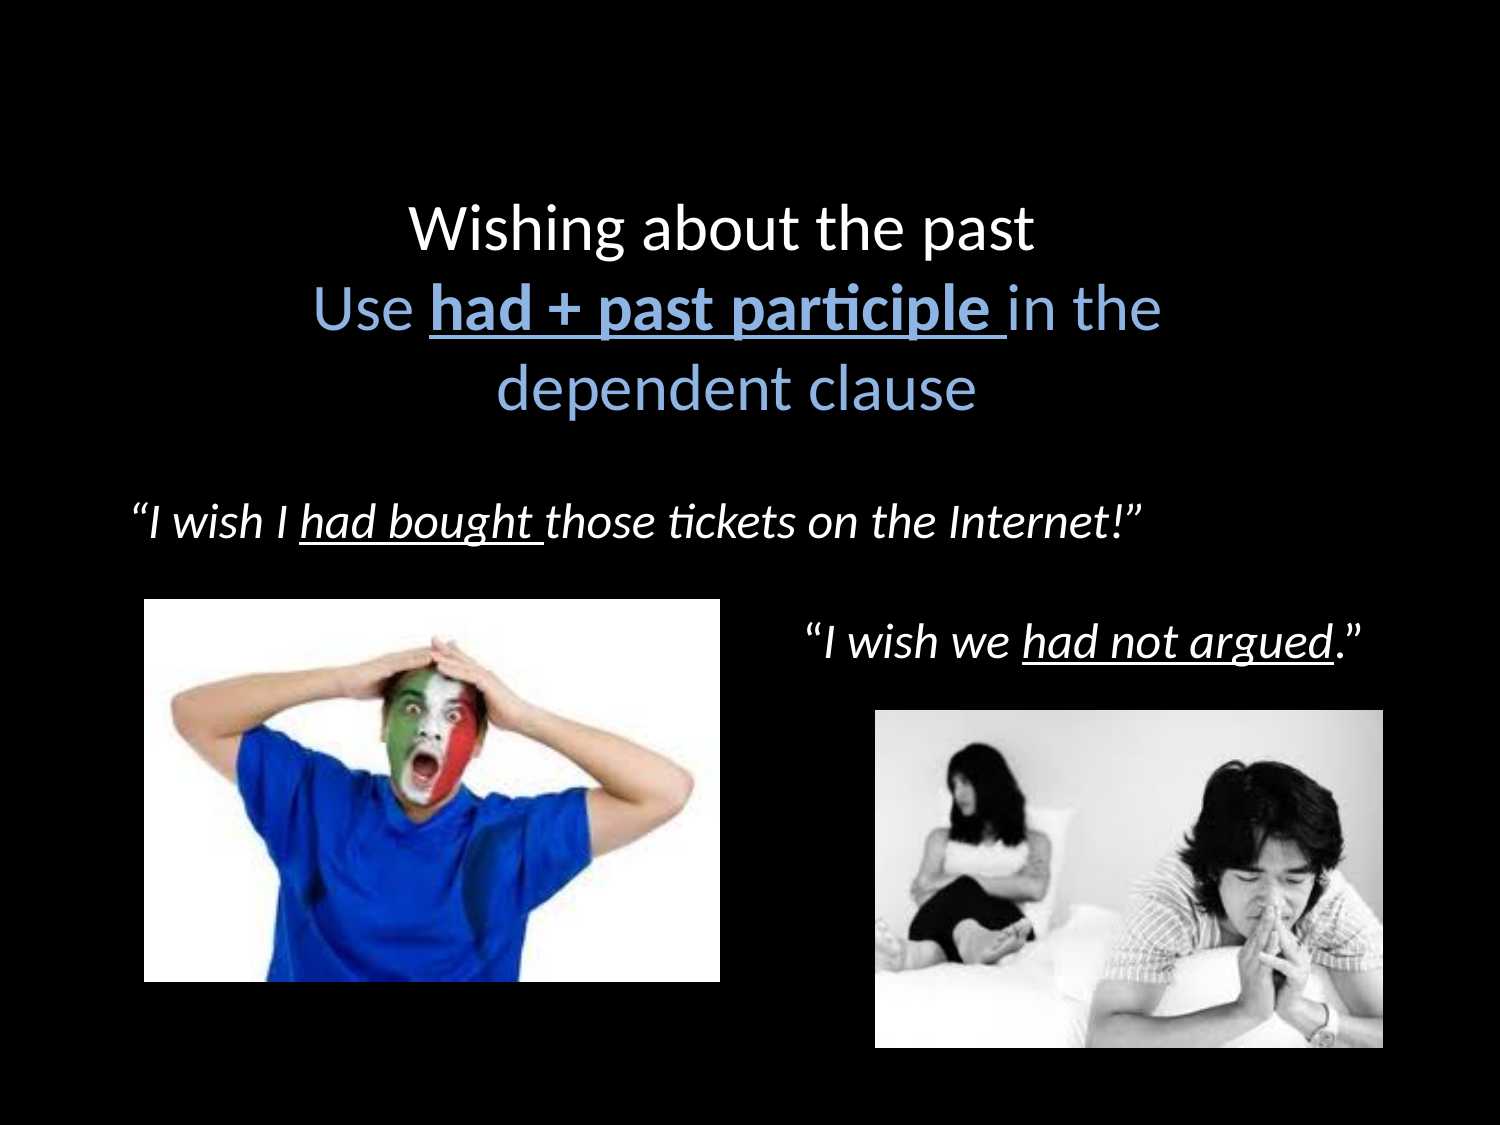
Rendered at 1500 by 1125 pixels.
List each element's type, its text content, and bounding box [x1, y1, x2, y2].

text_box Wishing about the past Use had + past participle in the dependent clause [150, 176, 1325, 431]
picture [874, 709, 1383, 1048]
picture [144, 599, 720, 983]
text_box “I wish I had bought those tickets on the Internet!” “I wish we had not argued.” [112, 480, 1475, 676]
